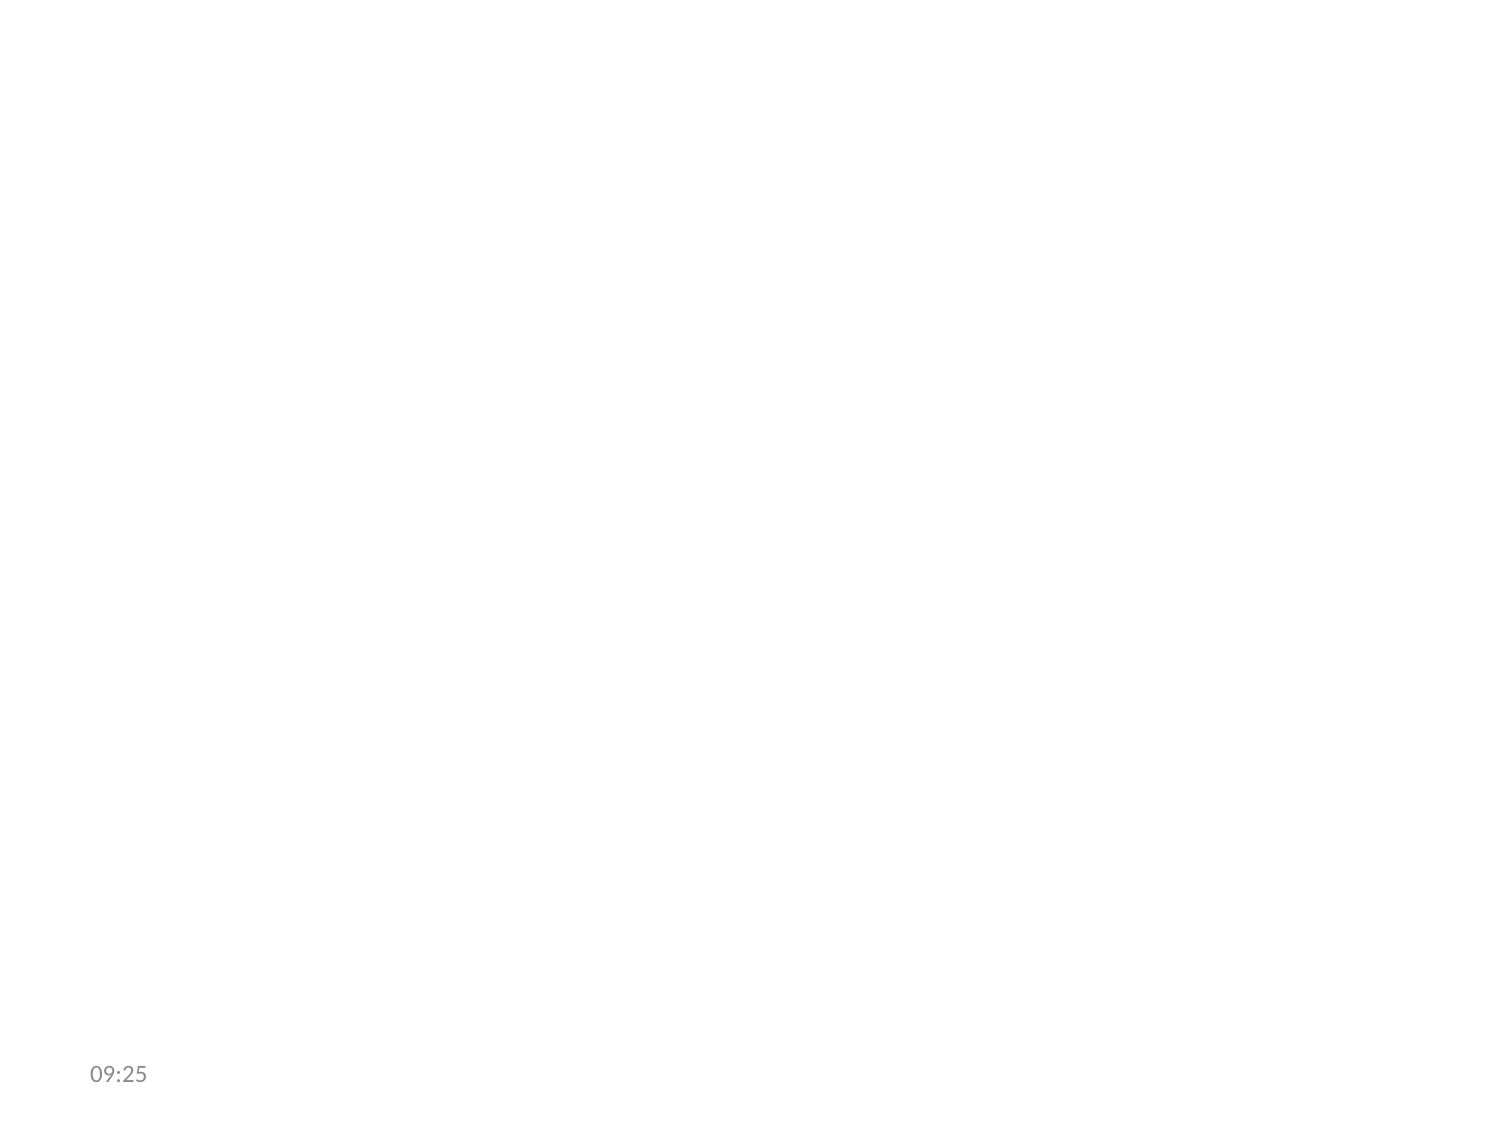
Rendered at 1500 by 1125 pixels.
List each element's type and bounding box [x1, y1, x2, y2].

slide_number [75, 1042, 425, 1103]
